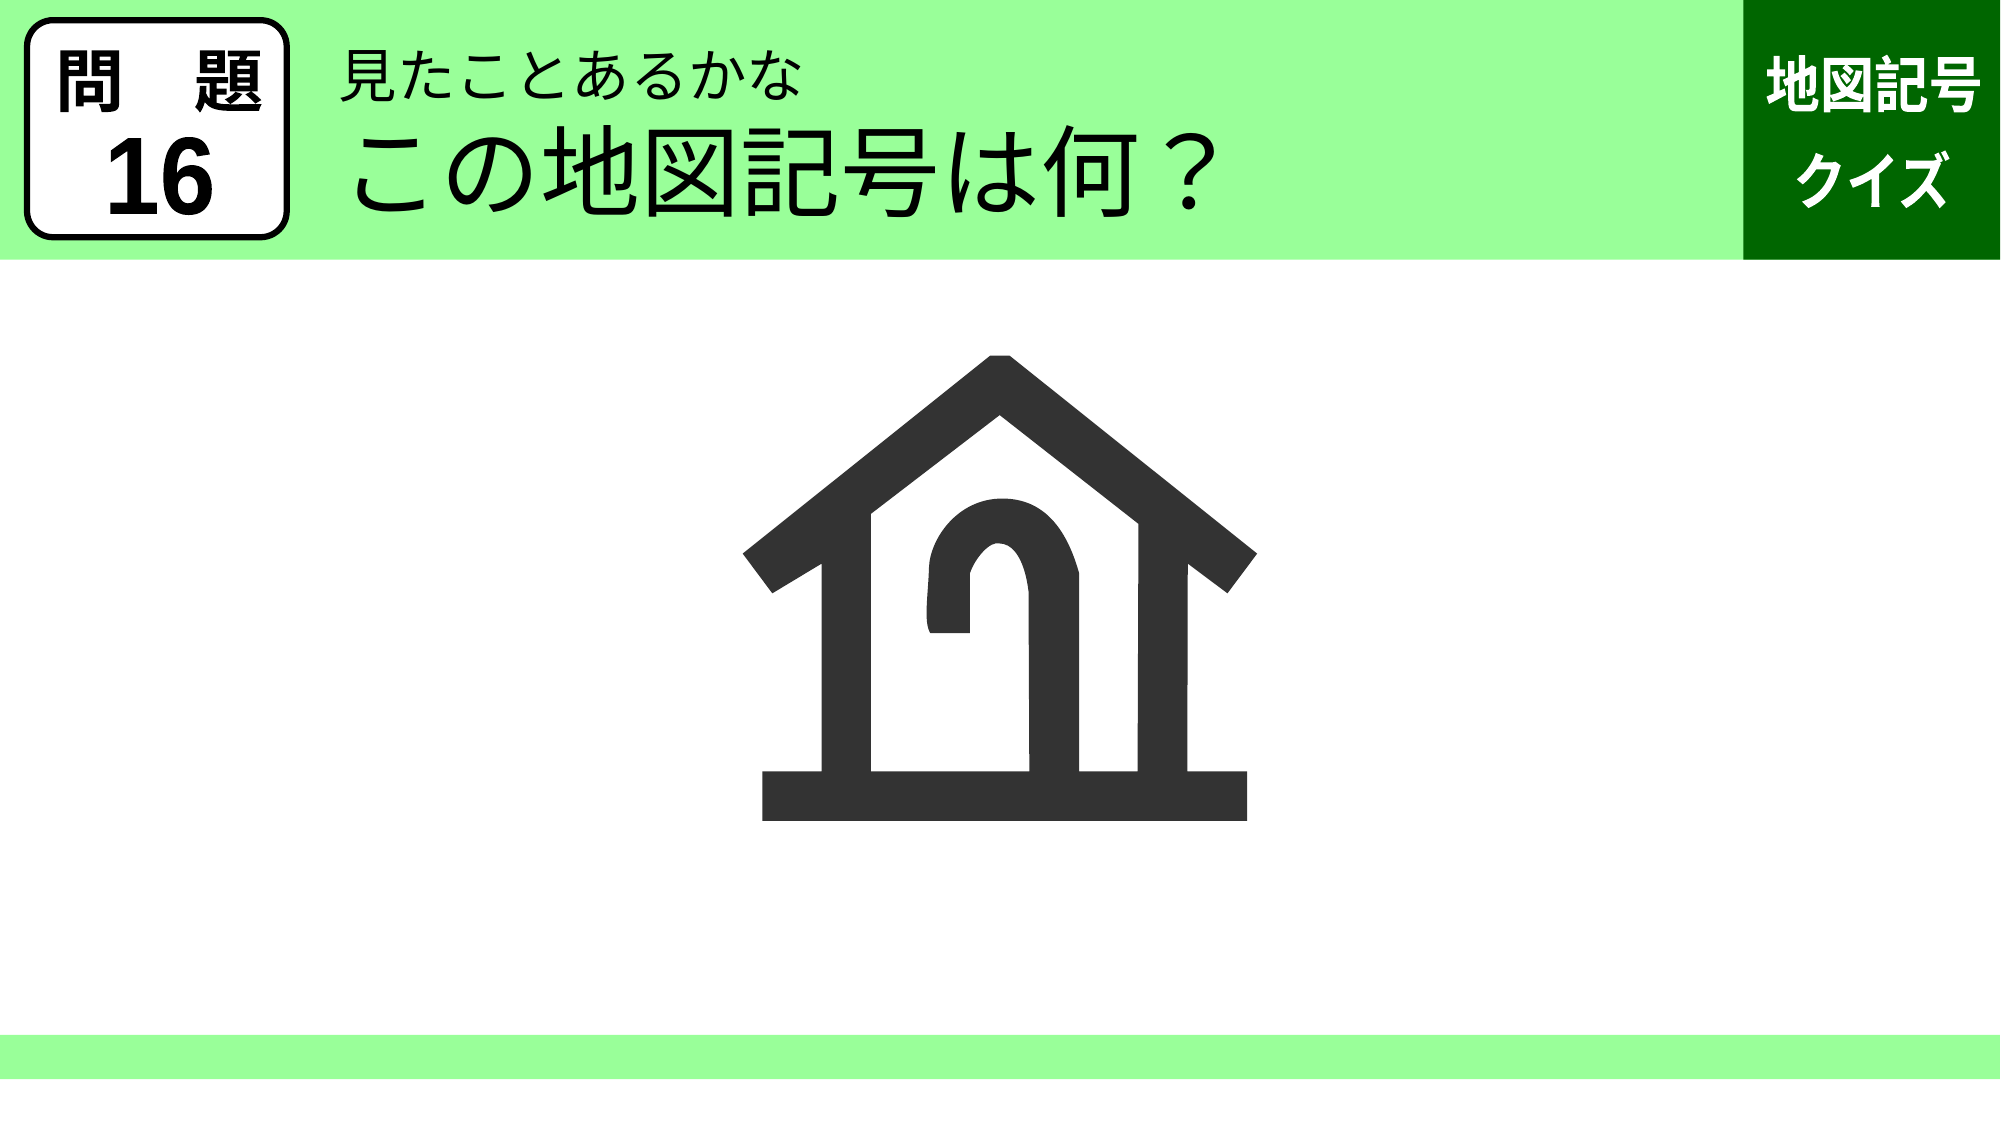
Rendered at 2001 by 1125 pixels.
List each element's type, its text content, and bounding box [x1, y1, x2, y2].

text_box [742, 355, 1258, 821]
text_box [0, 1034, 2000, 1080]
text_box 見たことあるかな [324, 32, 820, 117]
text_box この地図記号は何？ [325, 101, 1256, 237]
